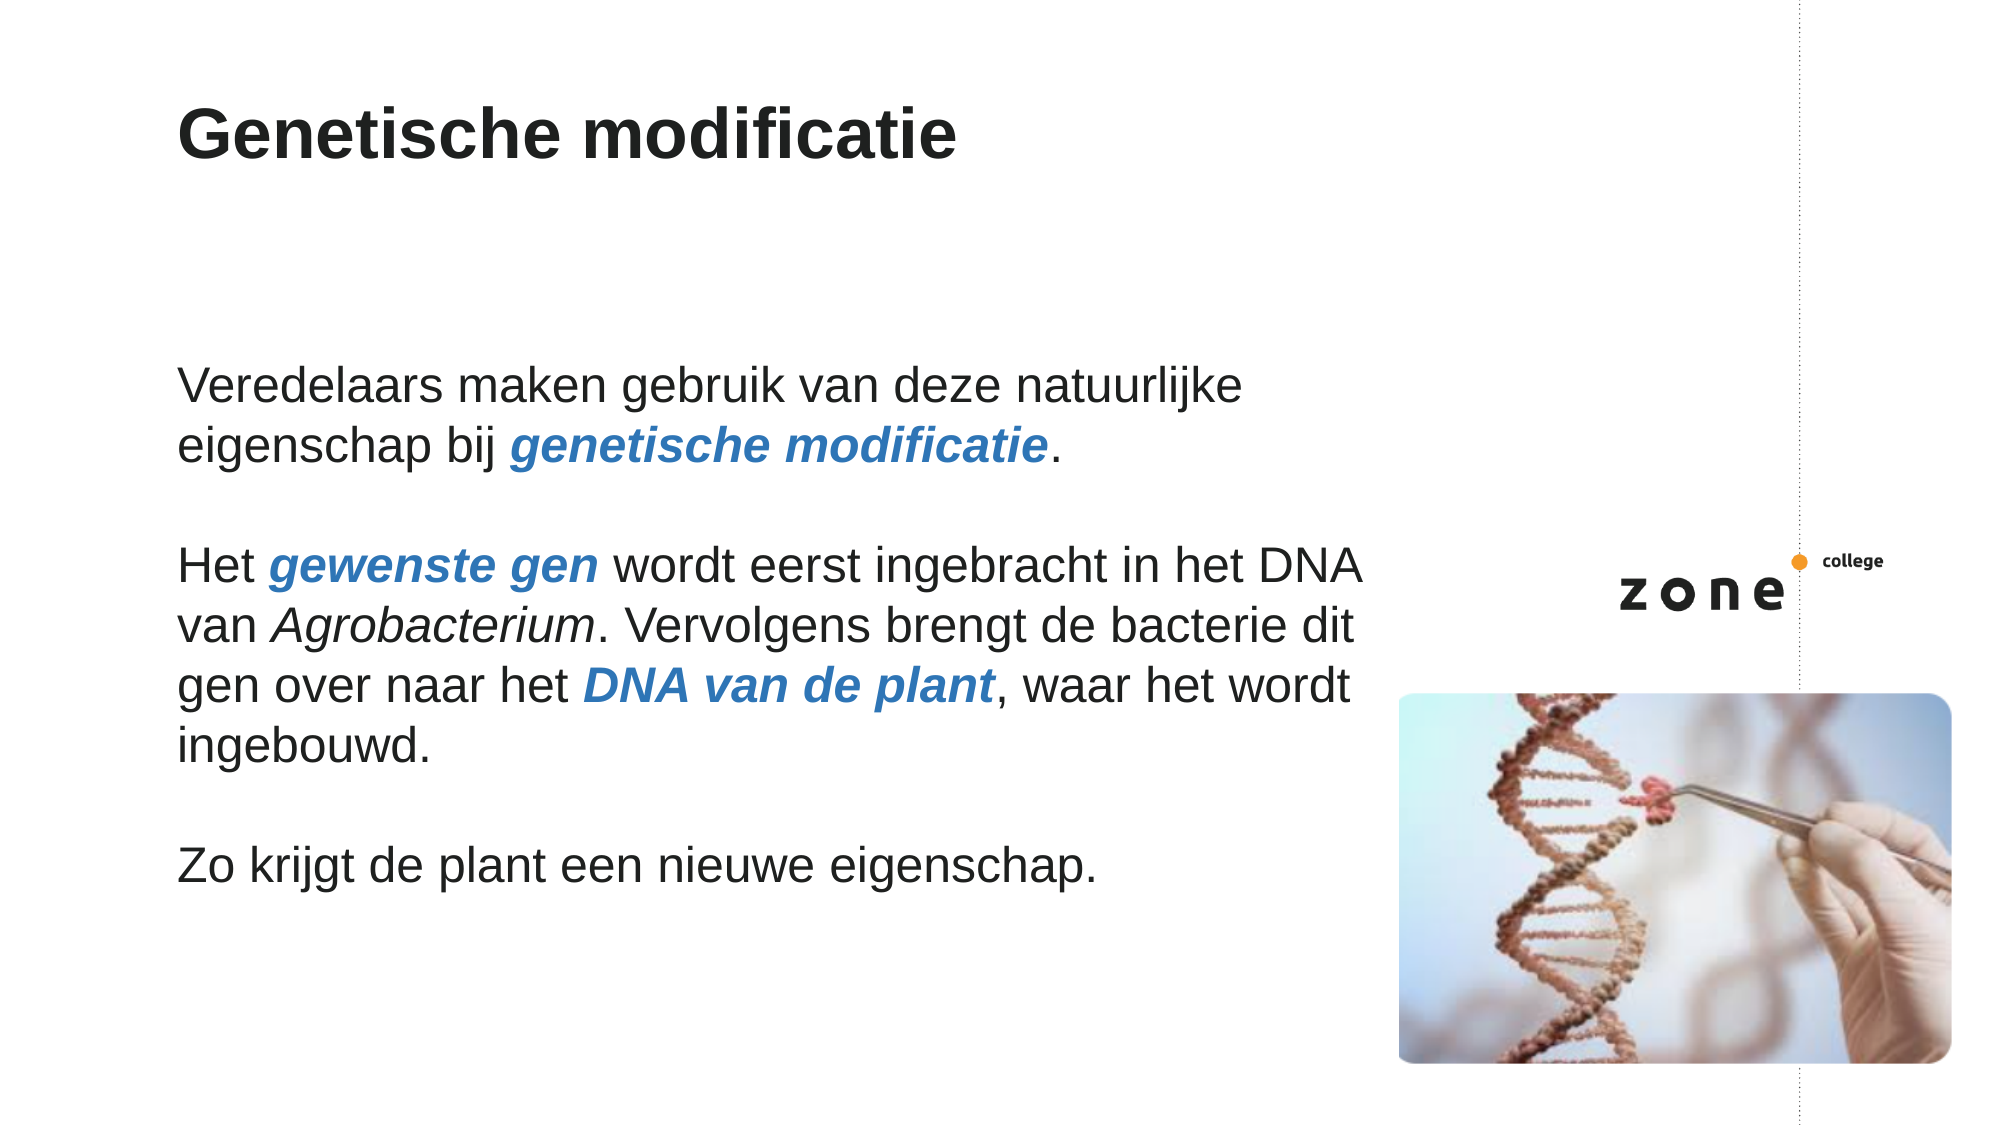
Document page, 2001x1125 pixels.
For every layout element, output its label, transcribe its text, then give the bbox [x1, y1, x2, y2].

picture [1399, 0, 2001, 1125]
list Veredelaars maken gebruik van deze natuurlijke eigenschap bij genetische modificatie. Het gewenste gen wordt eerst ingebracht in het DNA van Agrobacterium. Vervolgens brengt de bacterie dit gen over naar het DNA van de plant, waar het wordt ingebouwd. Zo krijgt de plant een nieuwe eigenschap. [177, 352, 1447, 1067]
title Genetische modificatie [177, 97, 1471, 261]
